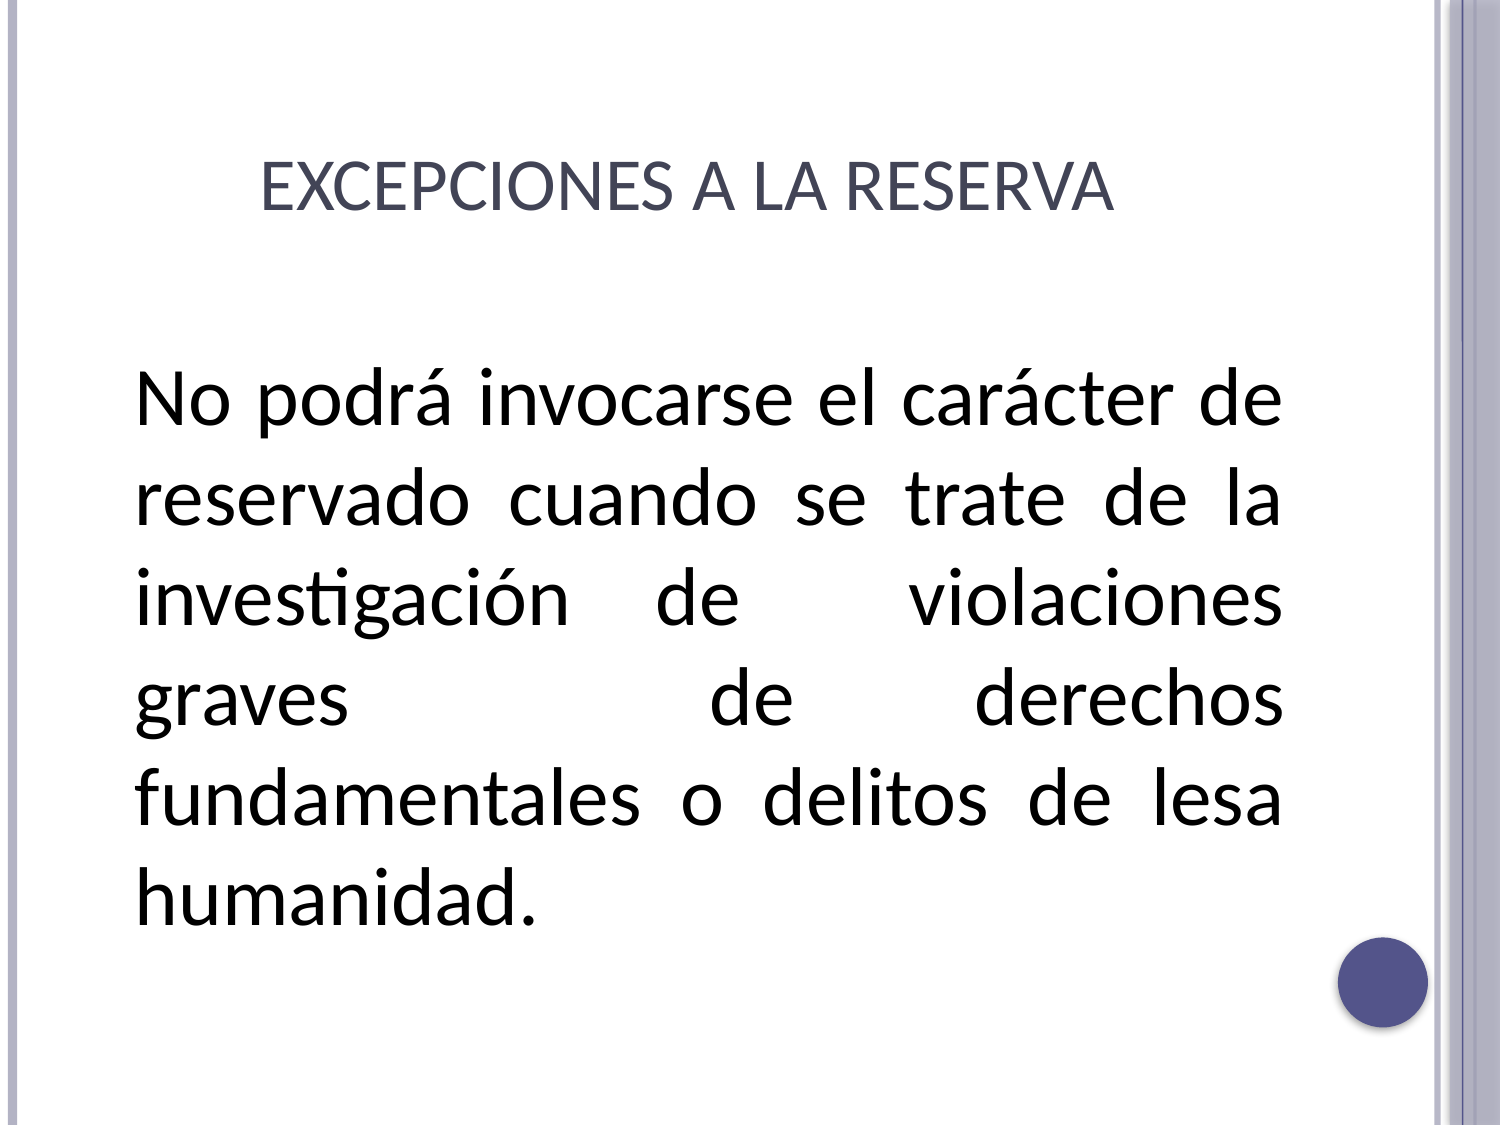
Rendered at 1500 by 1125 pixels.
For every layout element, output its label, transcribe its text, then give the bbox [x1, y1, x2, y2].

title Excepciones a la reserva [75, 45, 1300, 233]
list No podrá invocarse el carácter de reservado cuando se trate de la investigación de violaciones graves de derechos fundamentales o delitos de lesa humanidad. [75, 262, 1300, 1062]
